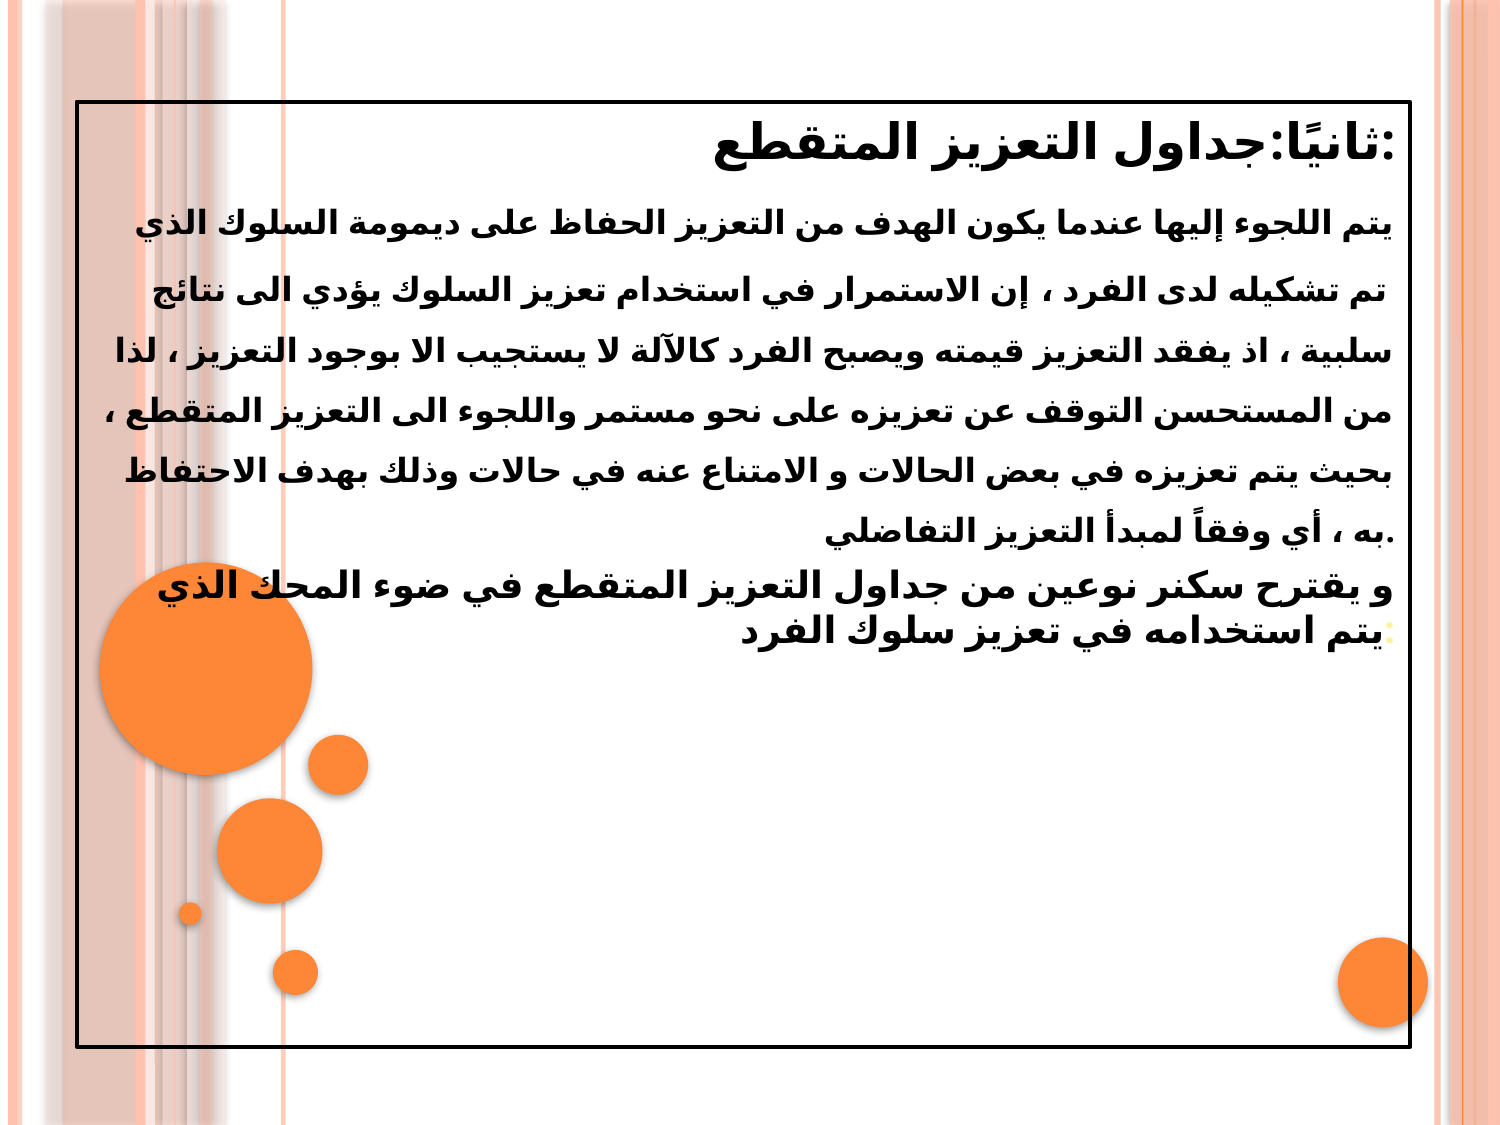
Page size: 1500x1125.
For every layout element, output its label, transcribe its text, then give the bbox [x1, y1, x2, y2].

list ثانيًا:جداول التعزيز المتقطع: يتم اللجوء إليها عندما يكون الهدف من التعزيز الحفاظ على ديمومة السلوك الذي تم تشكيله لدى الفرد ، إن الاستمرار في استخدام تعزيز السلوك يؤدي الى نتائج سلبية ، اذ يفقد التعزيز قيمته ويصبح الفرد كالآلة لا يستجيب الا بوجود التعزيز ، لذا من المستحسن التوقف عن تعزيزه على نحو مستمر واللجوء الى التعزيز المتقطع ، بحيث يتم تعزيزه في بعض الحالات و الامتناع عنه في حالات وذلك بهدف الاحتفاظ به ، أي وفقاً لمبدأ التعزيز التفاضلي. و يقترح سكنر نوعين من جداول التعزيز المتقطع في ضوء المحك الذي يتم استخدامه في تعزيز سلوك الفرد: [75, 100, 1412, 1049]
